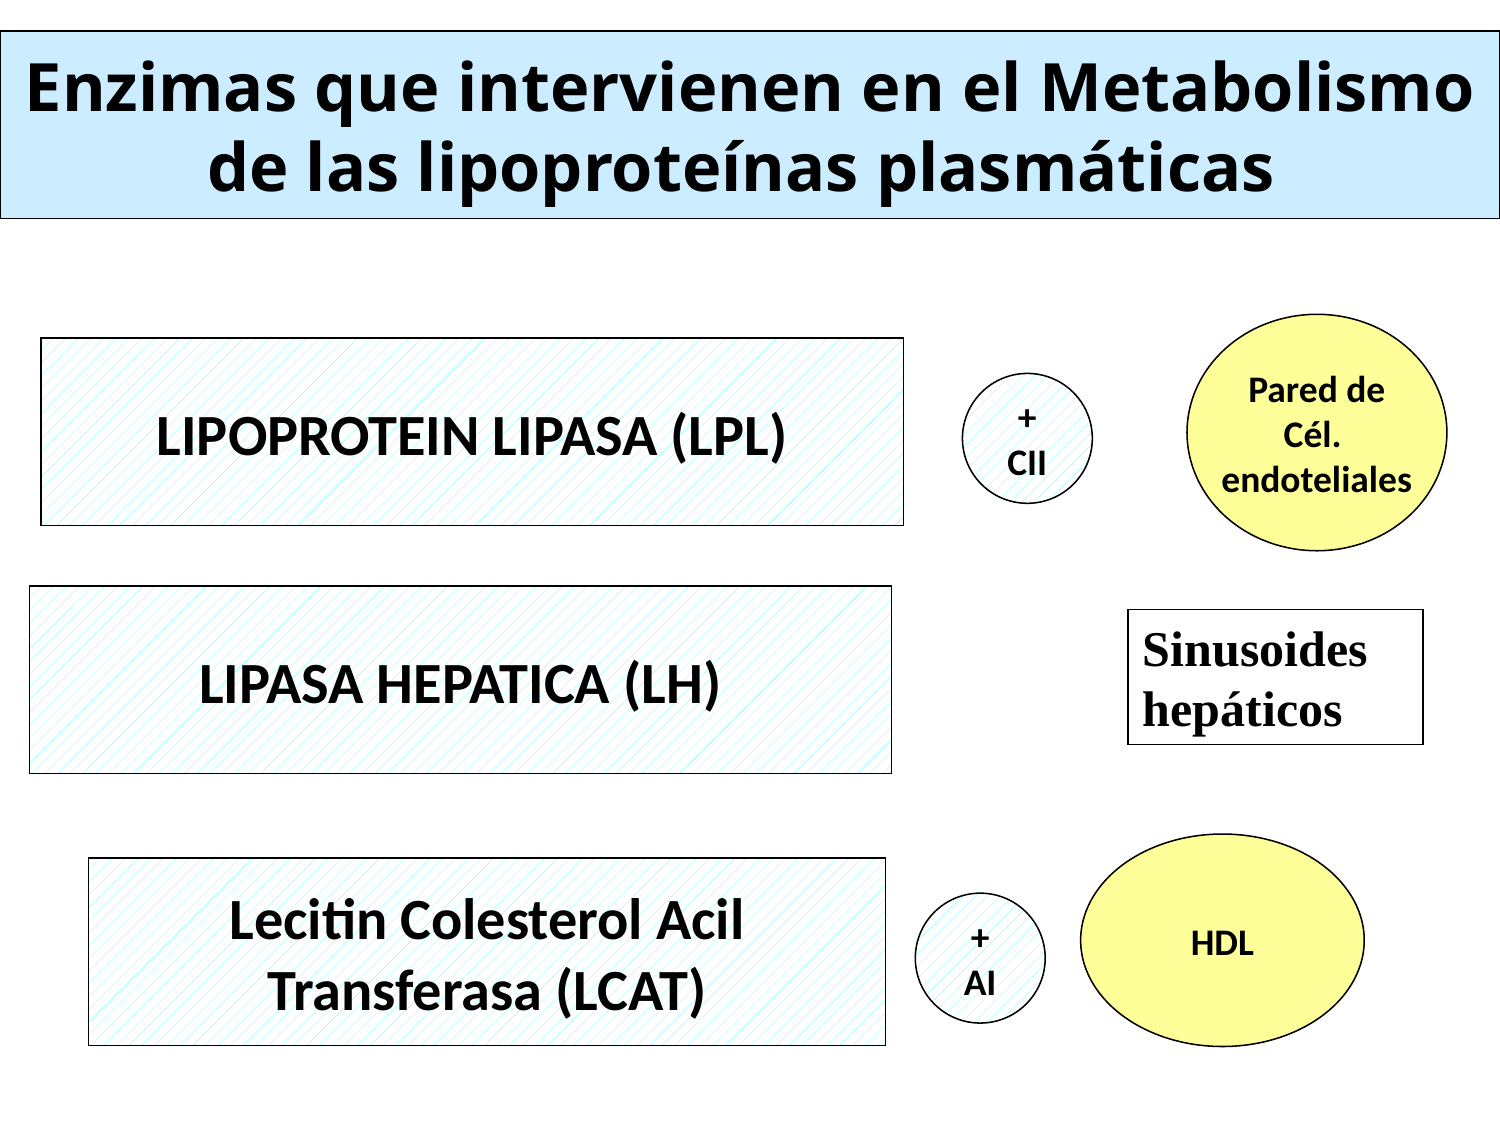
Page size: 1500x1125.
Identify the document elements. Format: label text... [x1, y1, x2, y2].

text_box + AI [915, 893, 1046, 1024]
text_box HDL [1080, 834, 1365, 1047]
text_box Lecitin Colesterol Acil Transferasa (LCAT) [88, 857, 886, 1046]
text_box + CII [962, 373, 1093, 504]
title Enzimas que intervienen en el Metabolismo de las lipoproteínas plasmáticas [0, 30, 1500, 219]
text_box Pared de Cél. endoteliales [1187, 314, 1447, 551]
text_box Sinusoides hepáticos [1128, 609, 1424, 745]
text_box LIPASA HEPATICA (LH) [29, 586, 892, 774]
text_box LIPOPROTEIN LIPASA (LPL) [41, 338, 904, 526]
